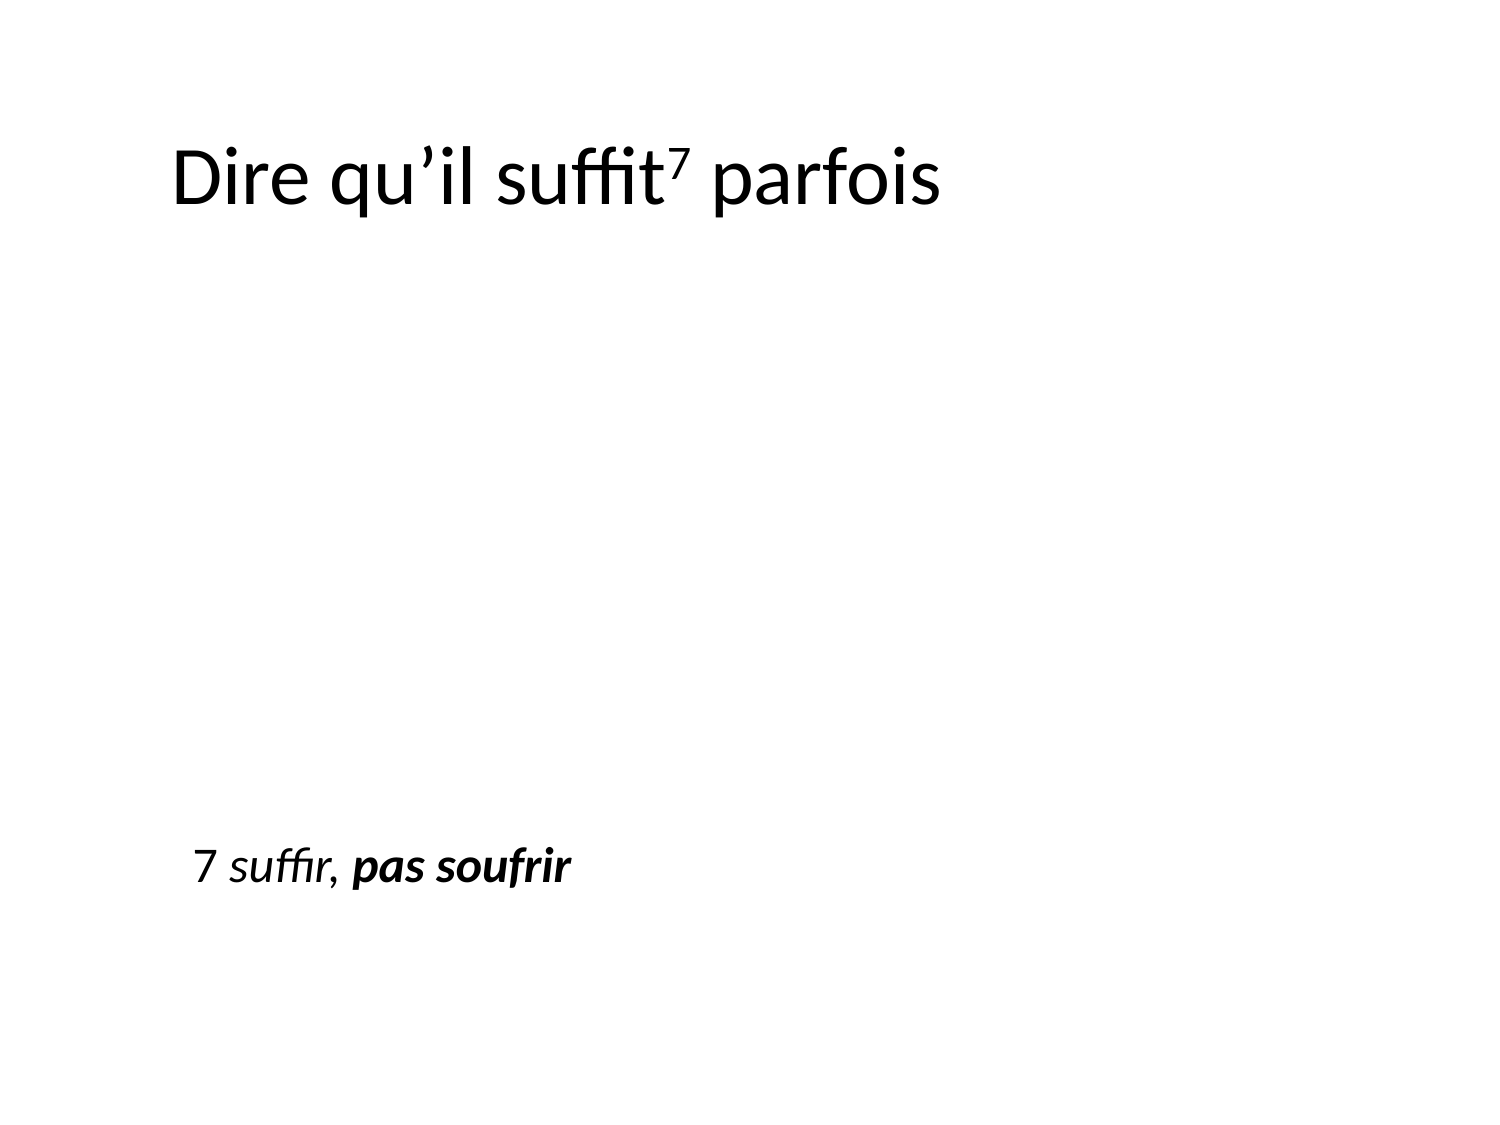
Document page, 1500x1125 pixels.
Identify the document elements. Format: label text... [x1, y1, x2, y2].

text_box 7 suffir, pas soufrir [177, 824, 587, 960]
text_box Dire qu’il suffit7 parfois [156, 113, 958, 329]
